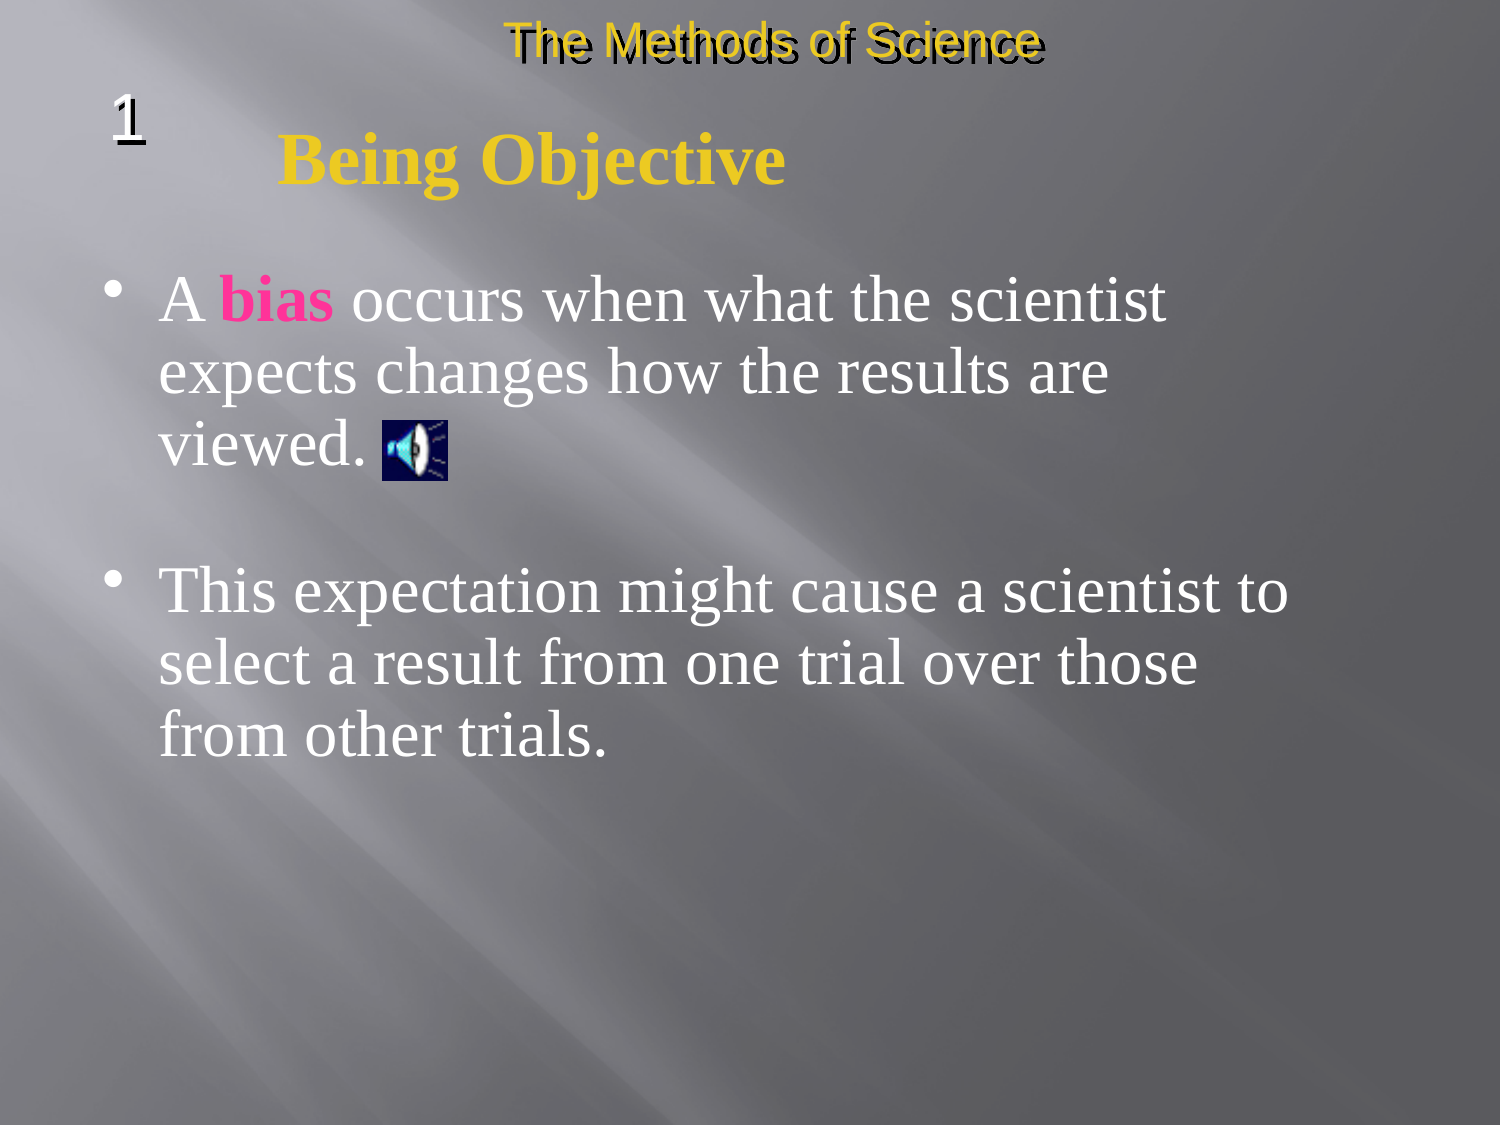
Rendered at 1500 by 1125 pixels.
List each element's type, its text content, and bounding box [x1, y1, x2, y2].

text_box This expectation might cause a scientist to select a result from one trial over those from other trials. [87, 547, 1313, 778]
picture [382, 420, 448, 481]
text_box Being Objective [262, 112, 1301, 209]
text_box 1 [93, 66, 161, 162]
text_box A bias occurs when what the scientist expects changes how the results are viewed. [87, 256, 1300, 488]
text_box The Methods of Science [487, 0, 1057, 75]
